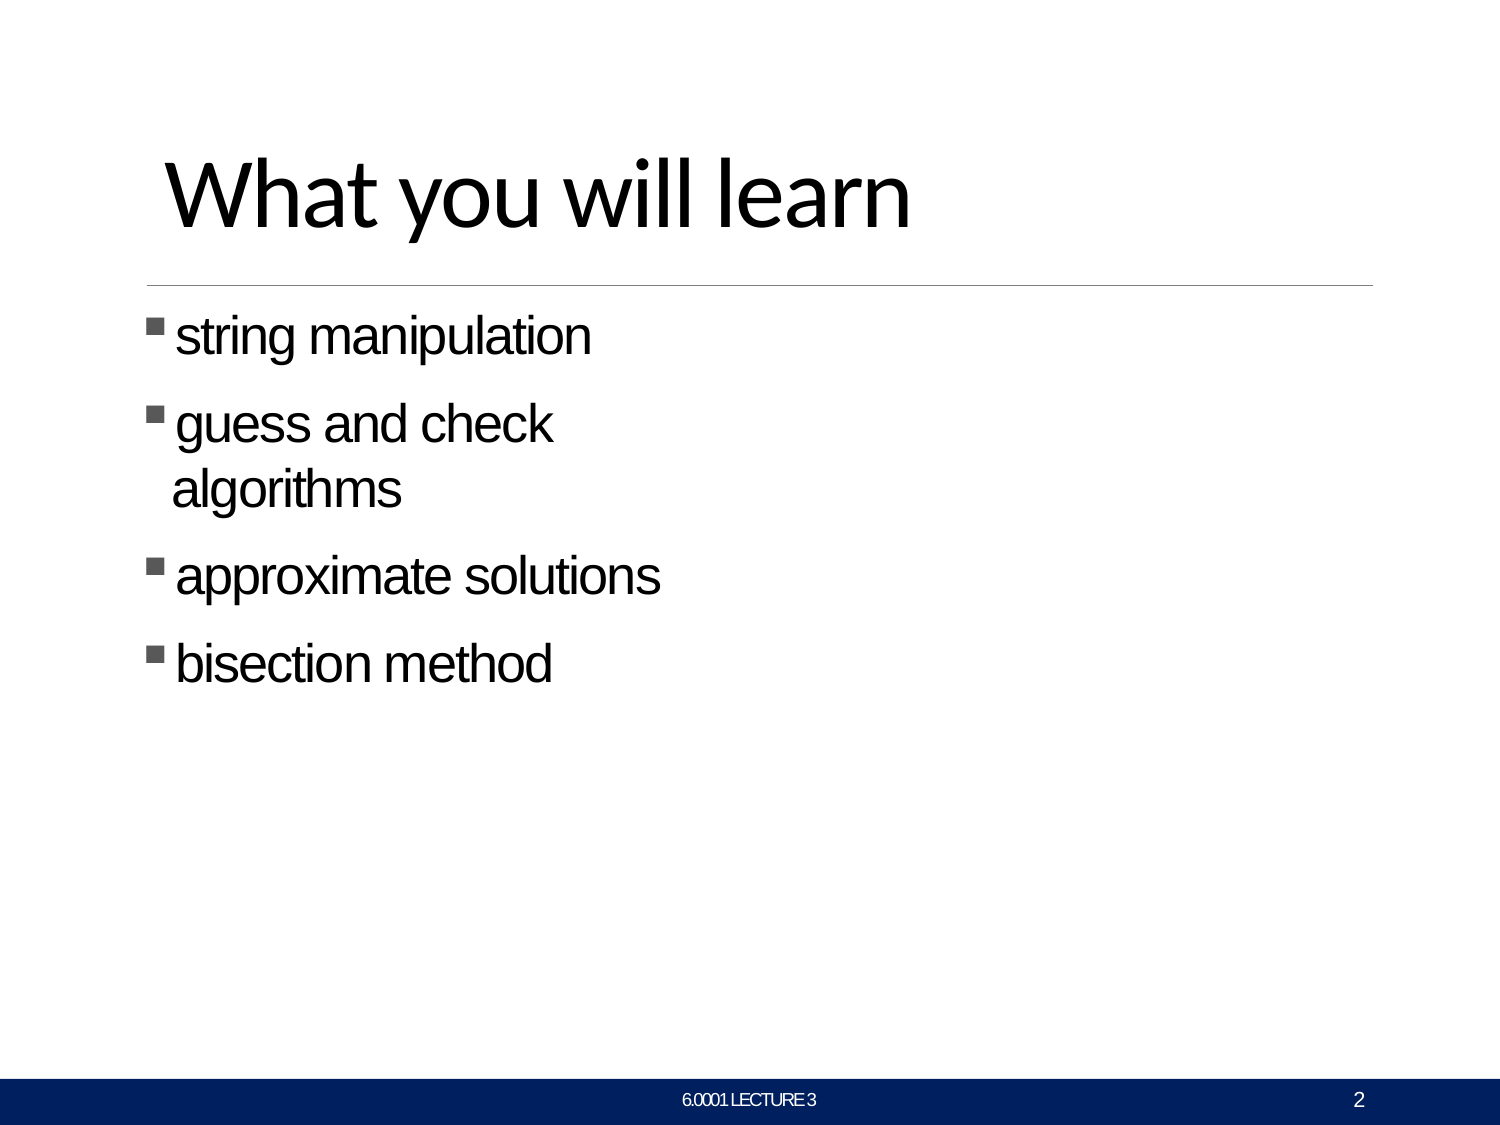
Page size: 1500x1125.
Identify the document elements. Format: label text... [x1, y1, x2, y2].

title What you will learn [162, 125, 1253, 315]
text_box string manipulation guess and check algorithms approximate solutions bisection method [132, 275, 777, 693]
text_box 2 [1349, 1078, 1369, 1112]
footer 6.0001 LECTURE 3 [679, 1090, 821, 1125]
